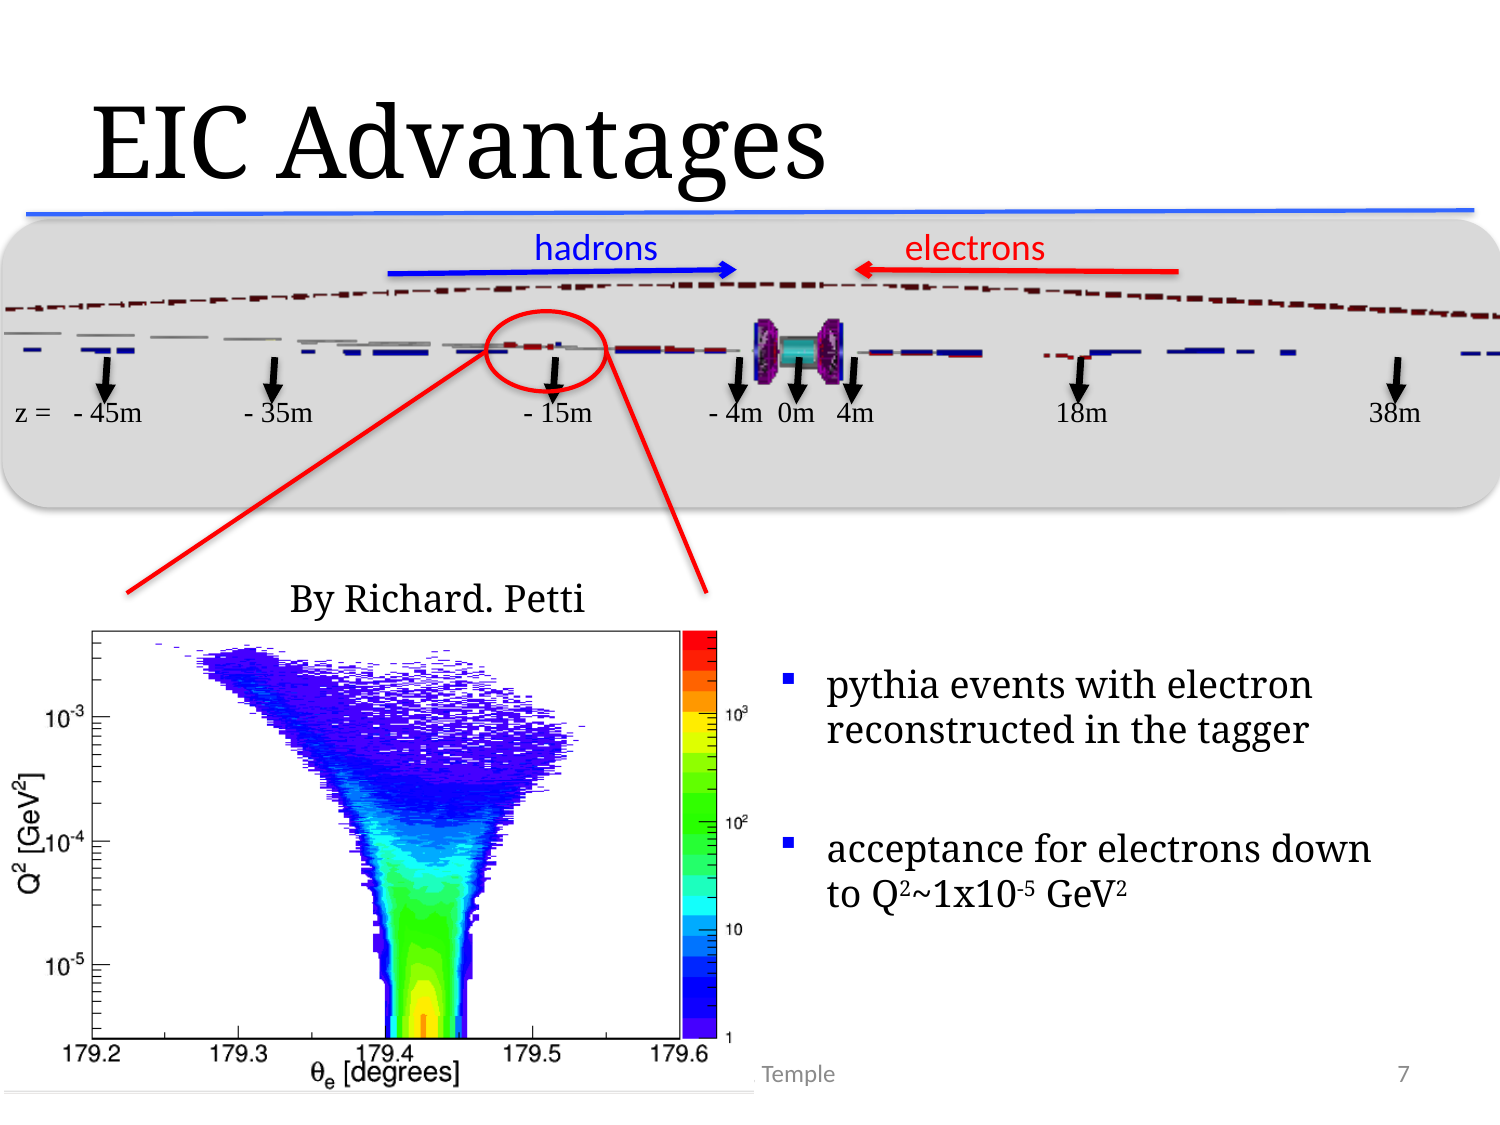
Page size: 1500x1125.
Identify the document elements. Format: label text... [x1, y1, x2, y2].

text_box pythia events with electron reconstructed in the tagger [765, 653, 1428, 789]
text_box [1077, 356, 1082, 405]
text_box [126, 351, 487, 594]
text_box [25, 210, 1475, 215]
title EIC Advantages [75, 45, 1425, 191]
text_box By Richard. Petti [274, 567, 607, 608]
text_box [387, 269, 737, 275]
footer POETIC7, Temple [512, 1042, 988, 1103]
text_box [736, 356, 740, 405]
picture [3, 609, 754, 1095]
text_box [104, 356, 108, 405]
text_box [796, 356, 800, 405]
slide_number 7 [1074, 1042, 1425, 1103]
picture [3, 192, 1500, 498]
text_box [851, 356, 855, 405]
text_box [605, 351, 707, 594]
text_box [552, 356, 556, 405]
text_box acceptance for electrons down to Q2~1x10-5 GeV2 [765, 817, 1399, 968]
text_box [1394, 356, 1399, 405]
